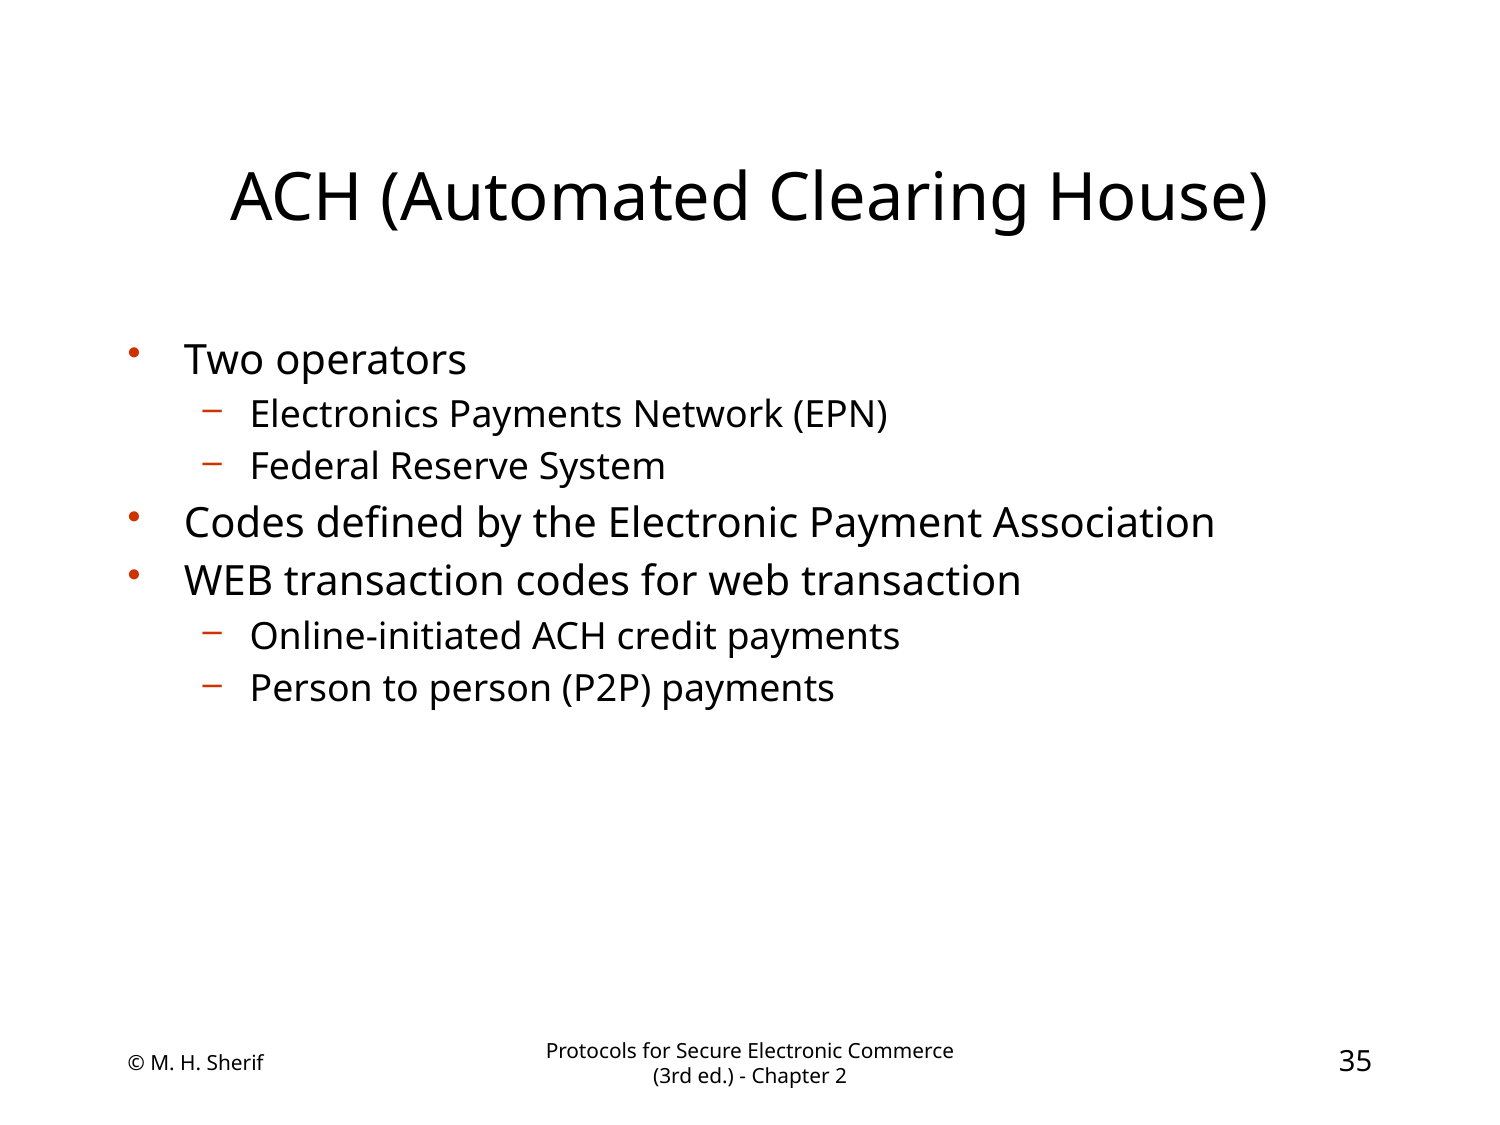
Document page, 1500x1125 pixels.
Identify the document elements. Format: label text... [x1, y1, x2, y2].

footer Protocols for Secure Electronic Commerce (3rd ed.) - Chapter 2 [512, 1025, 988, 1100]
list Two operators Electronics Payments Network (EPN) Federal Reserve System Codes defined by the Electronic Payment Association WEB transaction codes for web transaction Online-initiated ACH credit payments Person to person (P2P) payments [112, 324, 1388, 1000]
slide_number 35 [1074, 1025, 1388, 1100]
title ACH (Automated Clearing House) [112, 99, 1388, 288]
slide_number © M. H. Sherif [112, 1025, 425, 1100]
